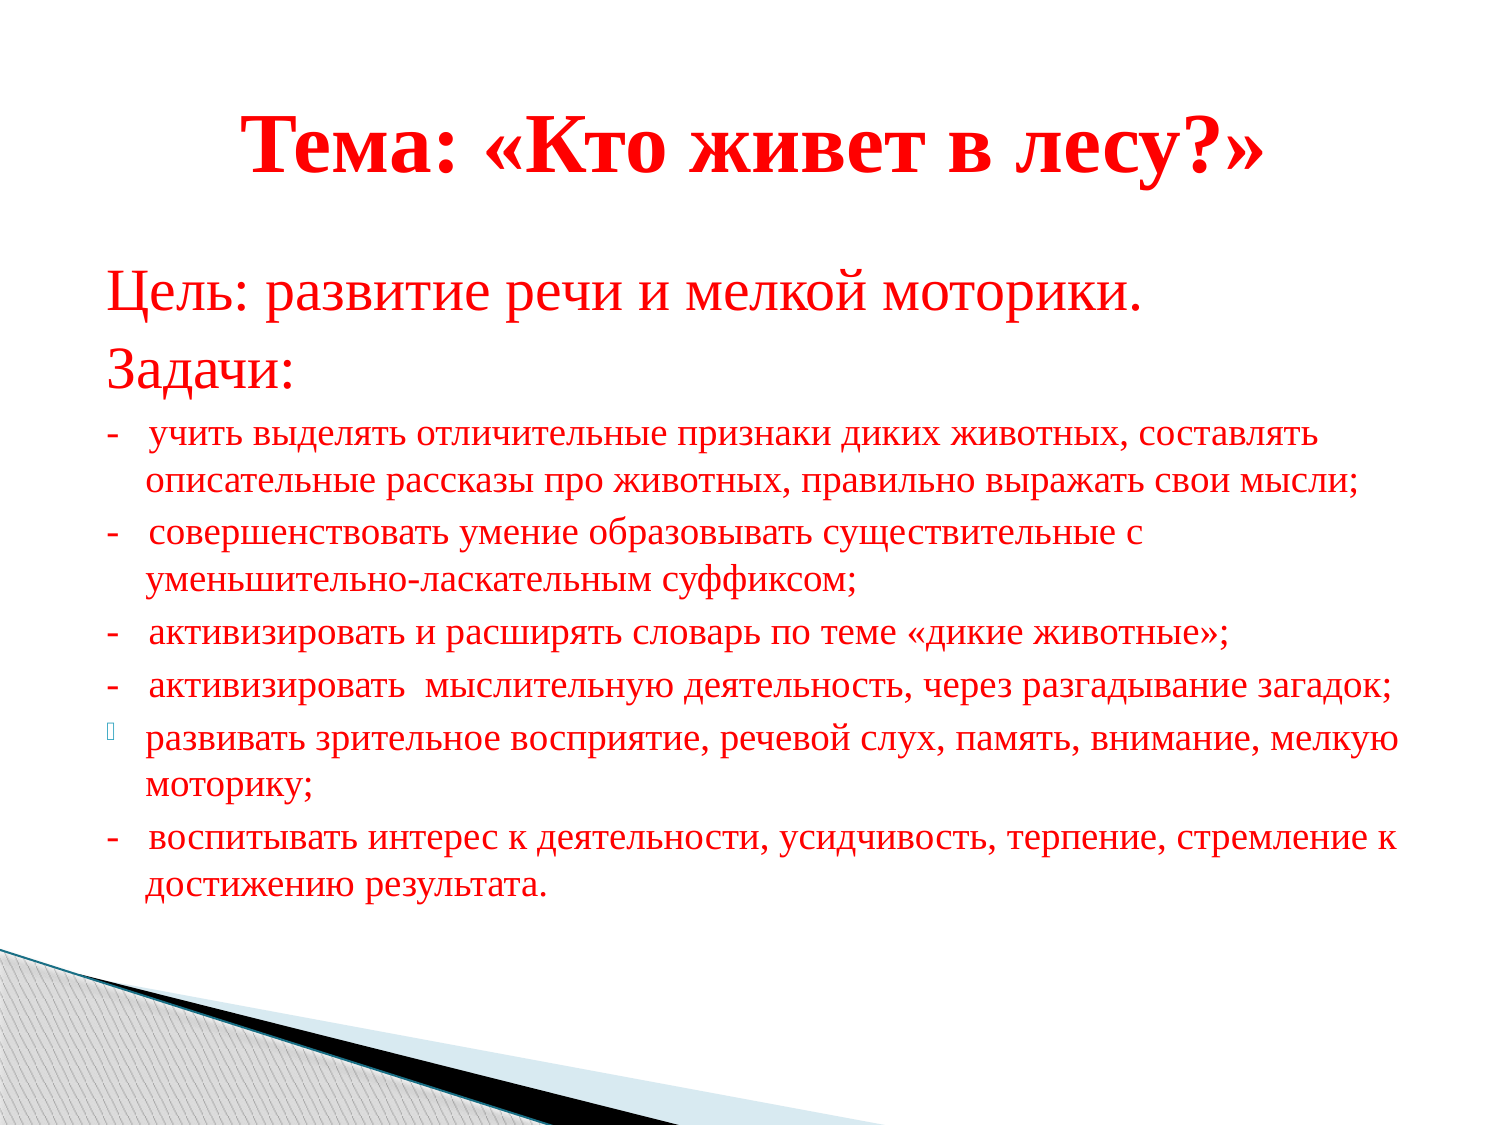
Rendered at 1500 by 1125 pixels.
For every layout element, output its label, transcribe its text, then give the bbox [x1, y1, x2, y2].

list Цель: развитие речи и мелкой моторики. Задачи: - учить выделять отличительные признаки диких животных, составлять описательные рассказы про животных, правильно выражать свои мысли; - совершенствовать умение образовывать существительные с уменьшительно-ласкательным суффиксом; - активизировать и расширять словарь по теме «дикие животные»; - активизировать мыслительную деятельность, через разгадывание загадок; развивать зрительное восприятие, речевой слух, память, внимание, мелкую моторику; - воспитывать интерес к деятельности, усидчивость, терпение, стремление к достижению результата. [75, 243, 1425, 986]
title Тема: «Кто живет в лесу?» [75, 45, 1425, 233]
